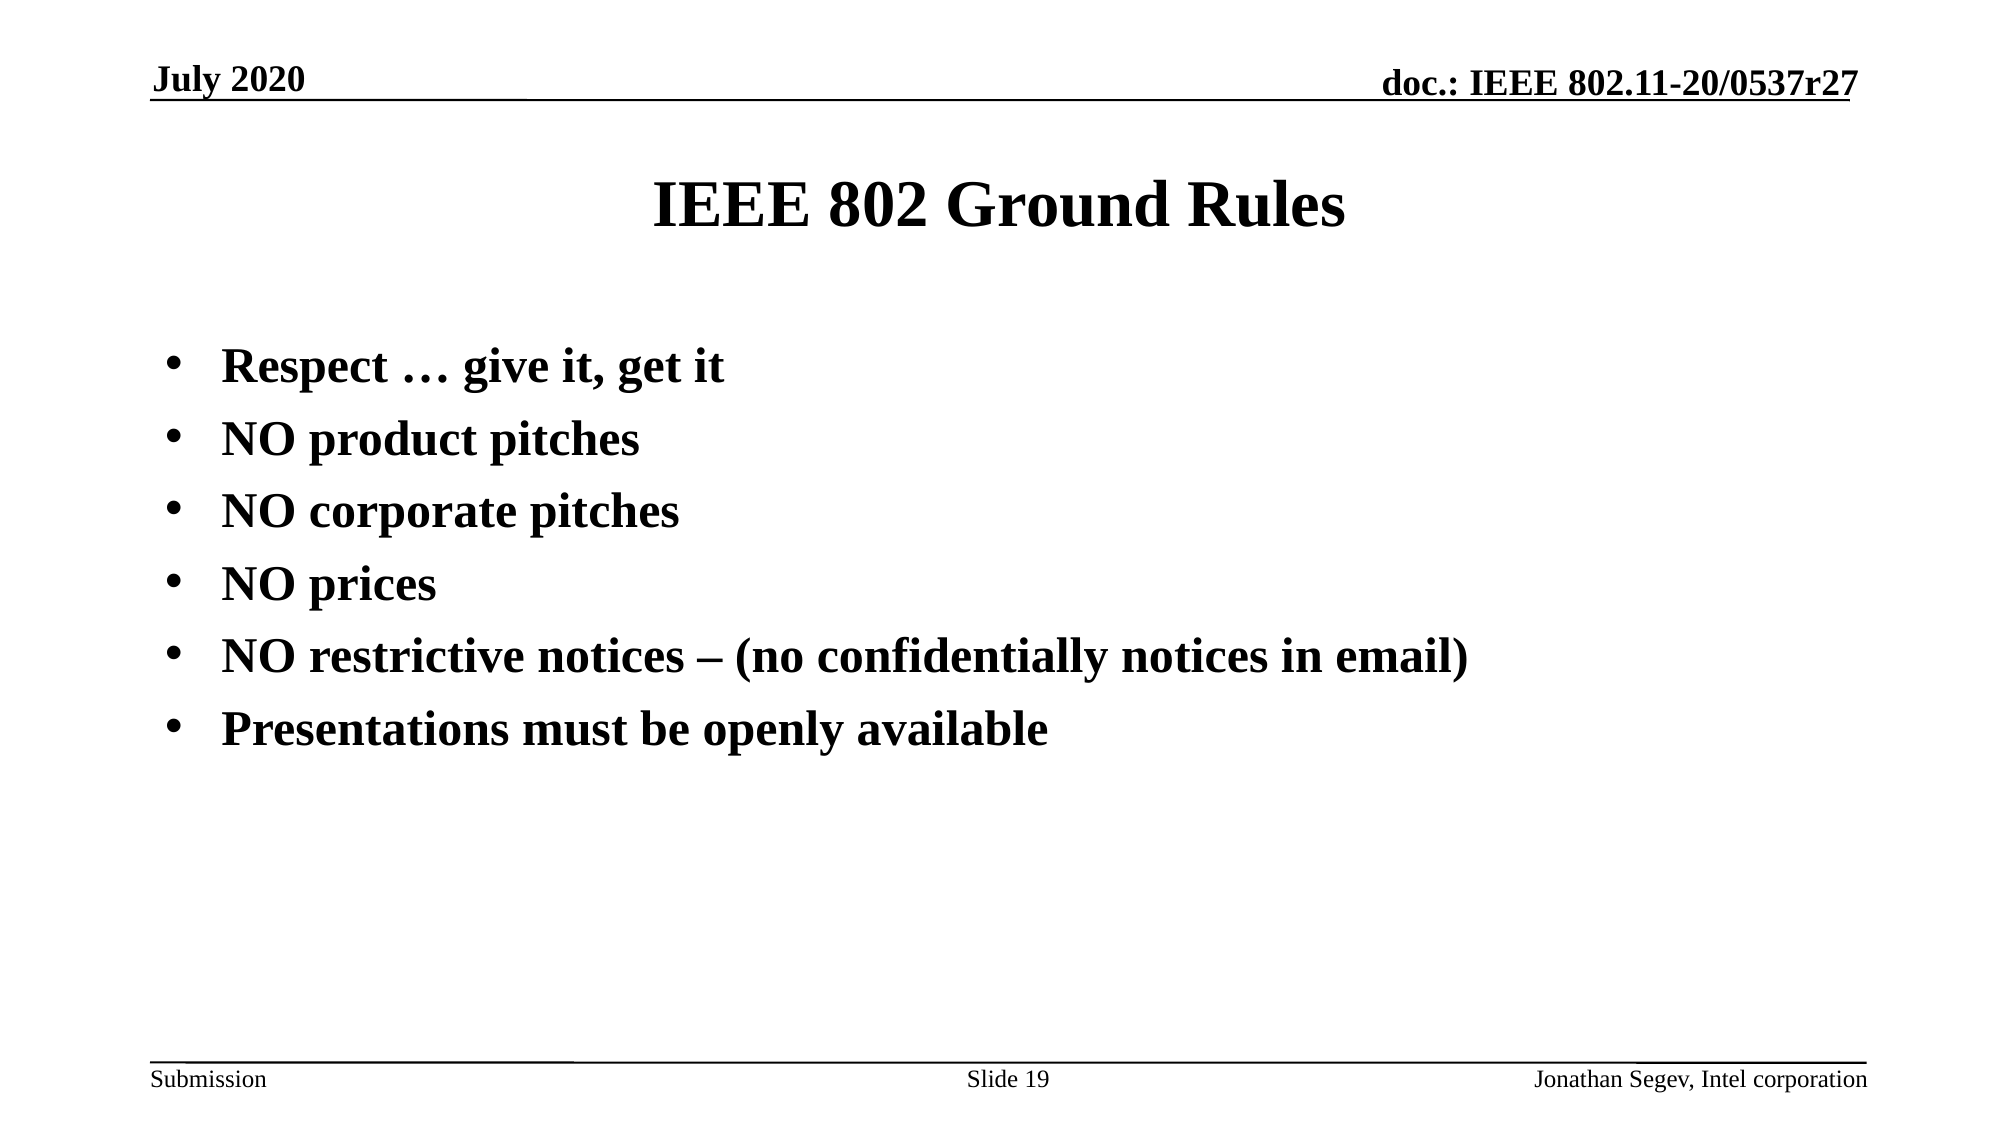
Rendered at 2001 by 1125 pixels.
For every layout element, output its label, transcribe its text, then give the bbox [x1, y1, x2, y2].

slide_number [152, 54, 563, 100]
list Respect … give it, get it NO product pitches NO corporate pitches NO prices NO restrictive notices – (no confidentially notices in email) Presentations must be openly available [149, 324, 1850, 1000]
footer Jonathan Segev, Intel corporation [1171, 1061, 1869, 1093]
title IEEE 802 Ground Rules [149, 112, 1850, 288]
slide_number Slide 19 [950, 1061, 1067, 1123]
